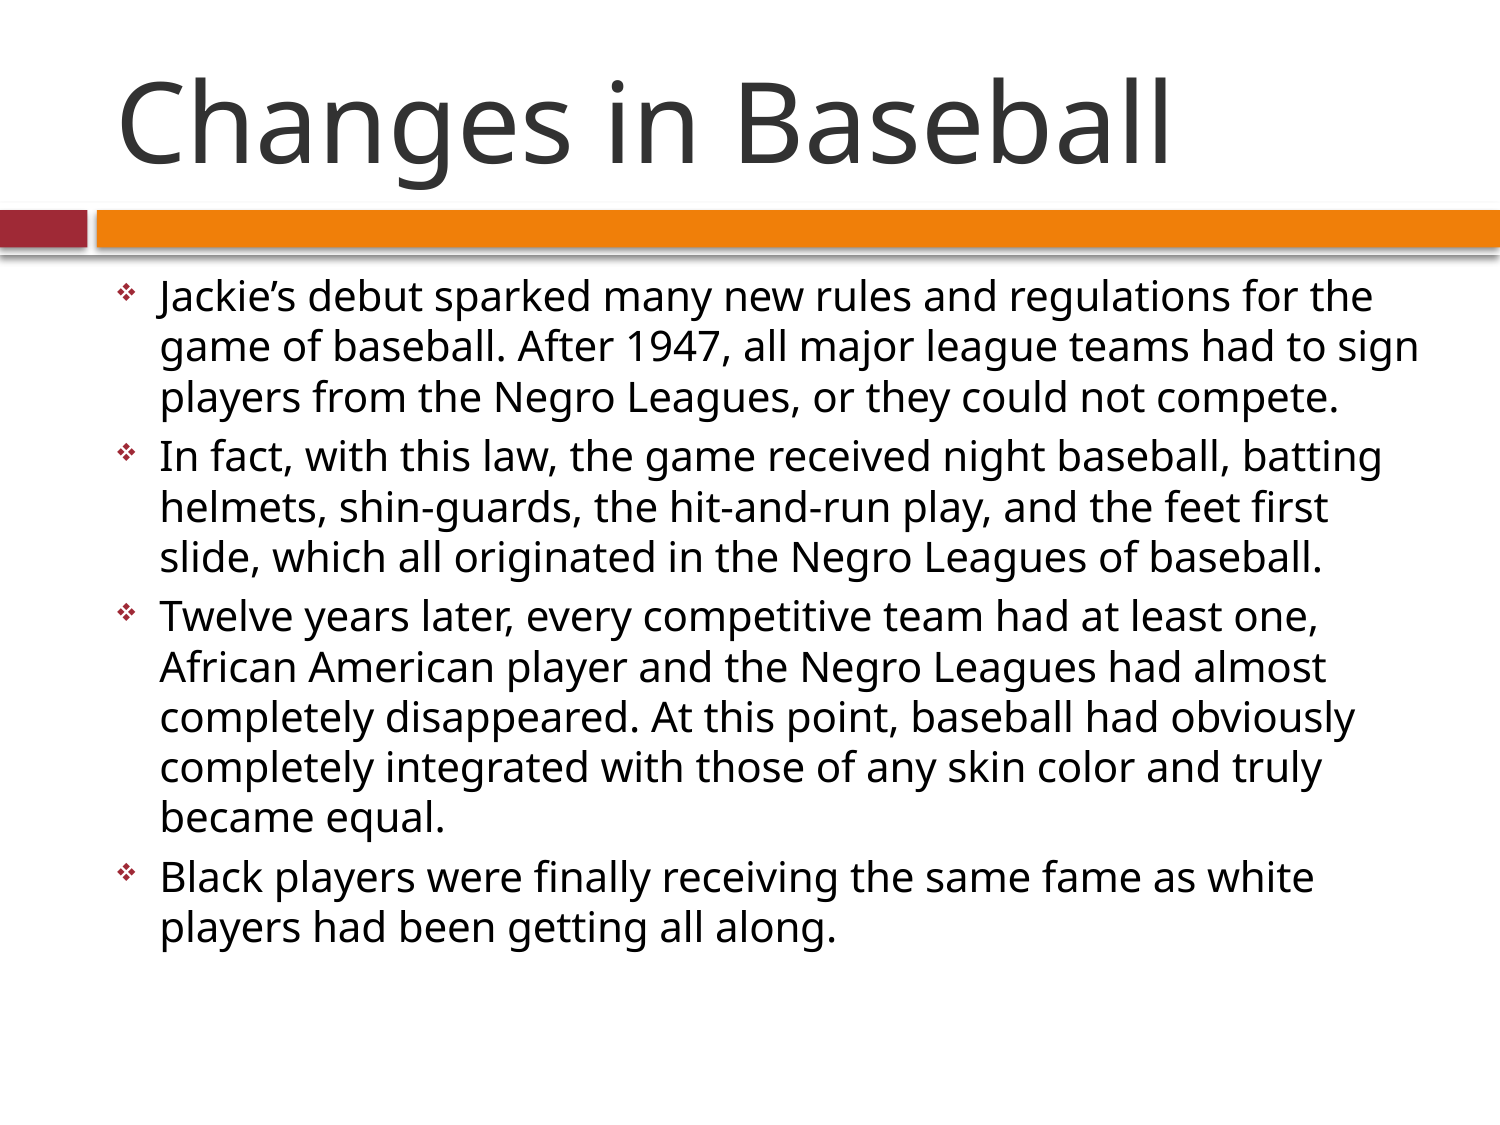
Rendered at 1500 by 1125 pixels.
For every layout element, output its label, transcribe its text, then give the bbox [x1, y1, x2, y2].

title Changes in Baseball [100, 37, 1438, 200]
list Jackie’s debut sparked many new rules and regulations for the game of baseball. After 1947, all major league teams had to sign players from the Negro Leagues, or they could not compete. In fact, with this law, the game received night baseball, batting helmets, shin-guards, the hit-and-run play, and the feet first slide, which all originated in the Negro Leagues of baseball. Twelve years later, every competitive team had at least one, African American player and the Negro Leagues had almost completely disappeared. At this point, baseball had obviously completely integrated with those of any skin color and truly became equal. Black players were finally receiving the same fame as white players had been getting all along. [100, 262, 1438, 1000]
